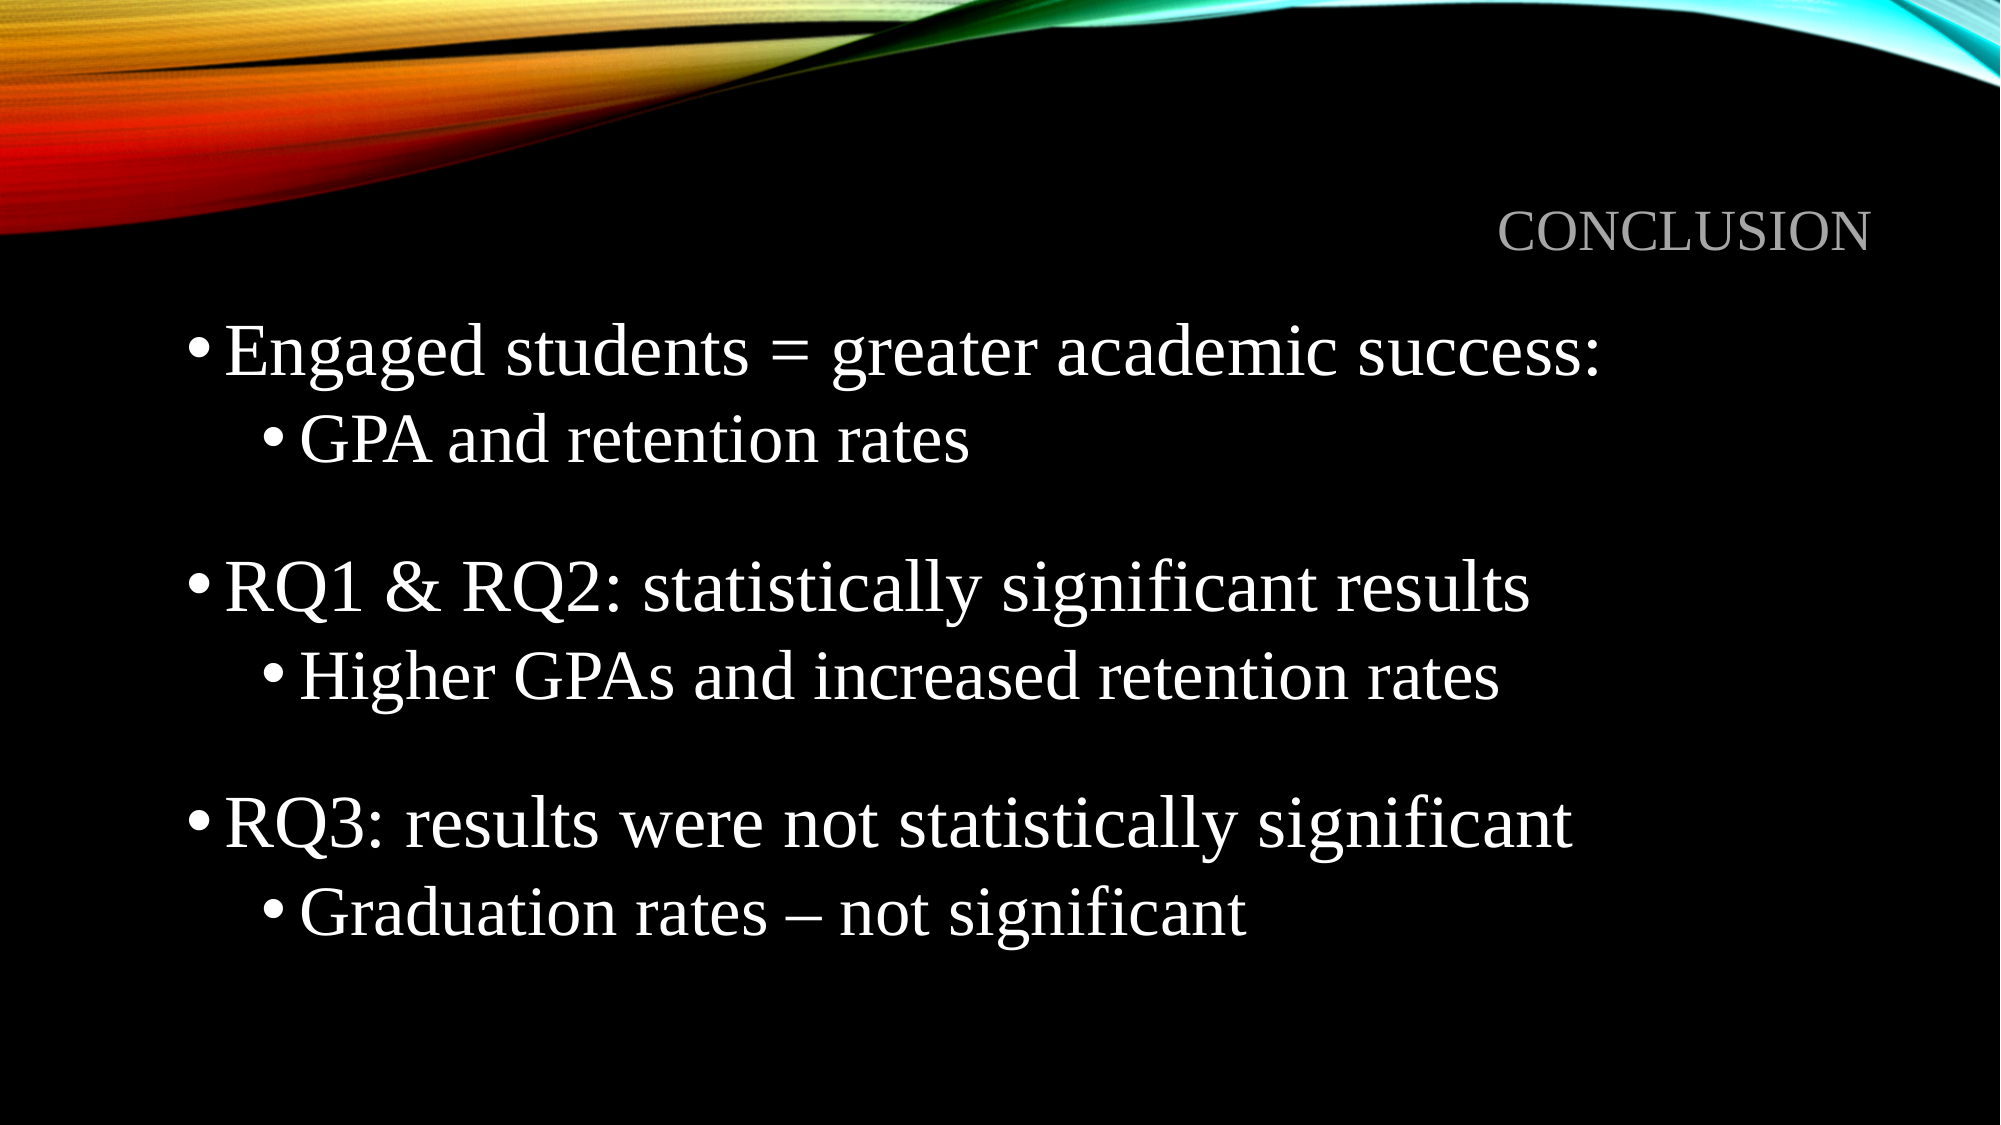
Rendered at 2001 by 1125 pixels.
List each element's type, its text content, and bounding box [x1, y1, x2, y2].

list Engaged students = greater academic success: GPA and retention rates RQ1 & RQ2: statistically significant results Higher GPAs and increased retention rates RQ3: results were not statistically significant Graduation rates – not significant [171, 303, 1923, 1000]
picture [0, 0, 2000, 237]
title conclusion [474, 125, 1888, 303]
